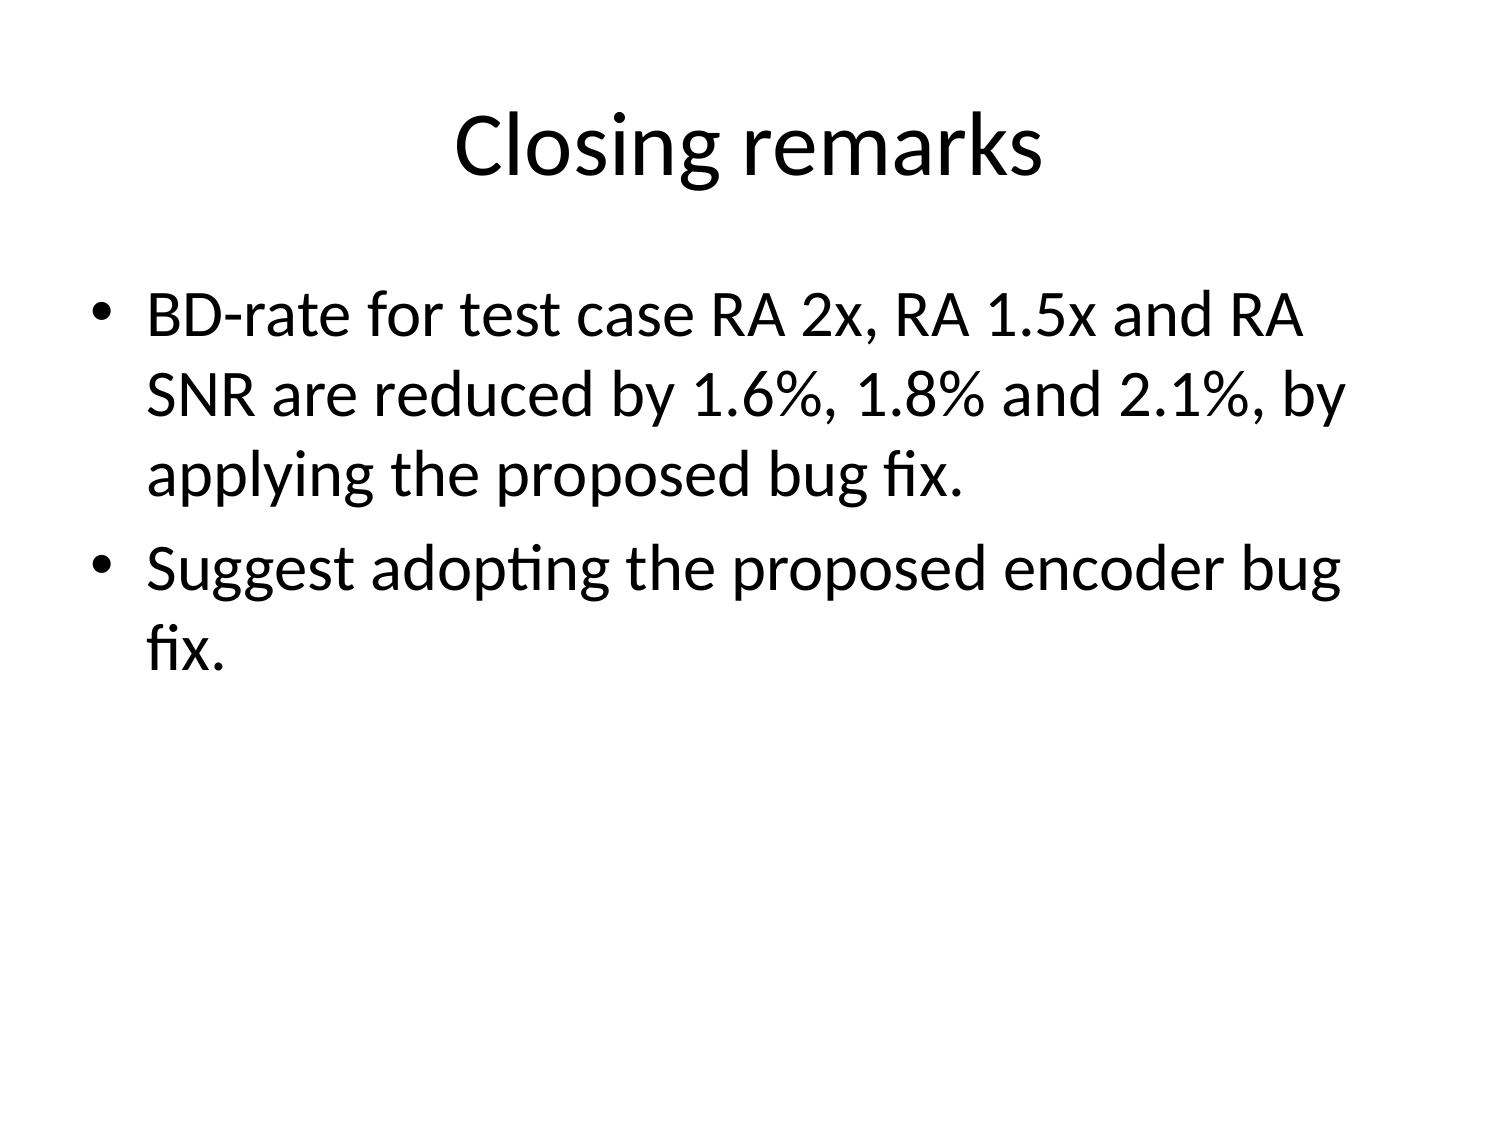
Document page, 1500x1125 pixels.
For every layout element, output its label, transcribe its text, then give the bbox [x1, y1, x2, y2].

list BD-rate for test case RA 2x, RA 1.5x and RA SNR are reduced by 1.6%, 1.8% and 2.1%, by applying the proposed bug fix. Suggest adopting the proposed encoder bug fix. [75, 262, 1425, 1005]
title Closing remarks [75, 45, 1425, 233]
